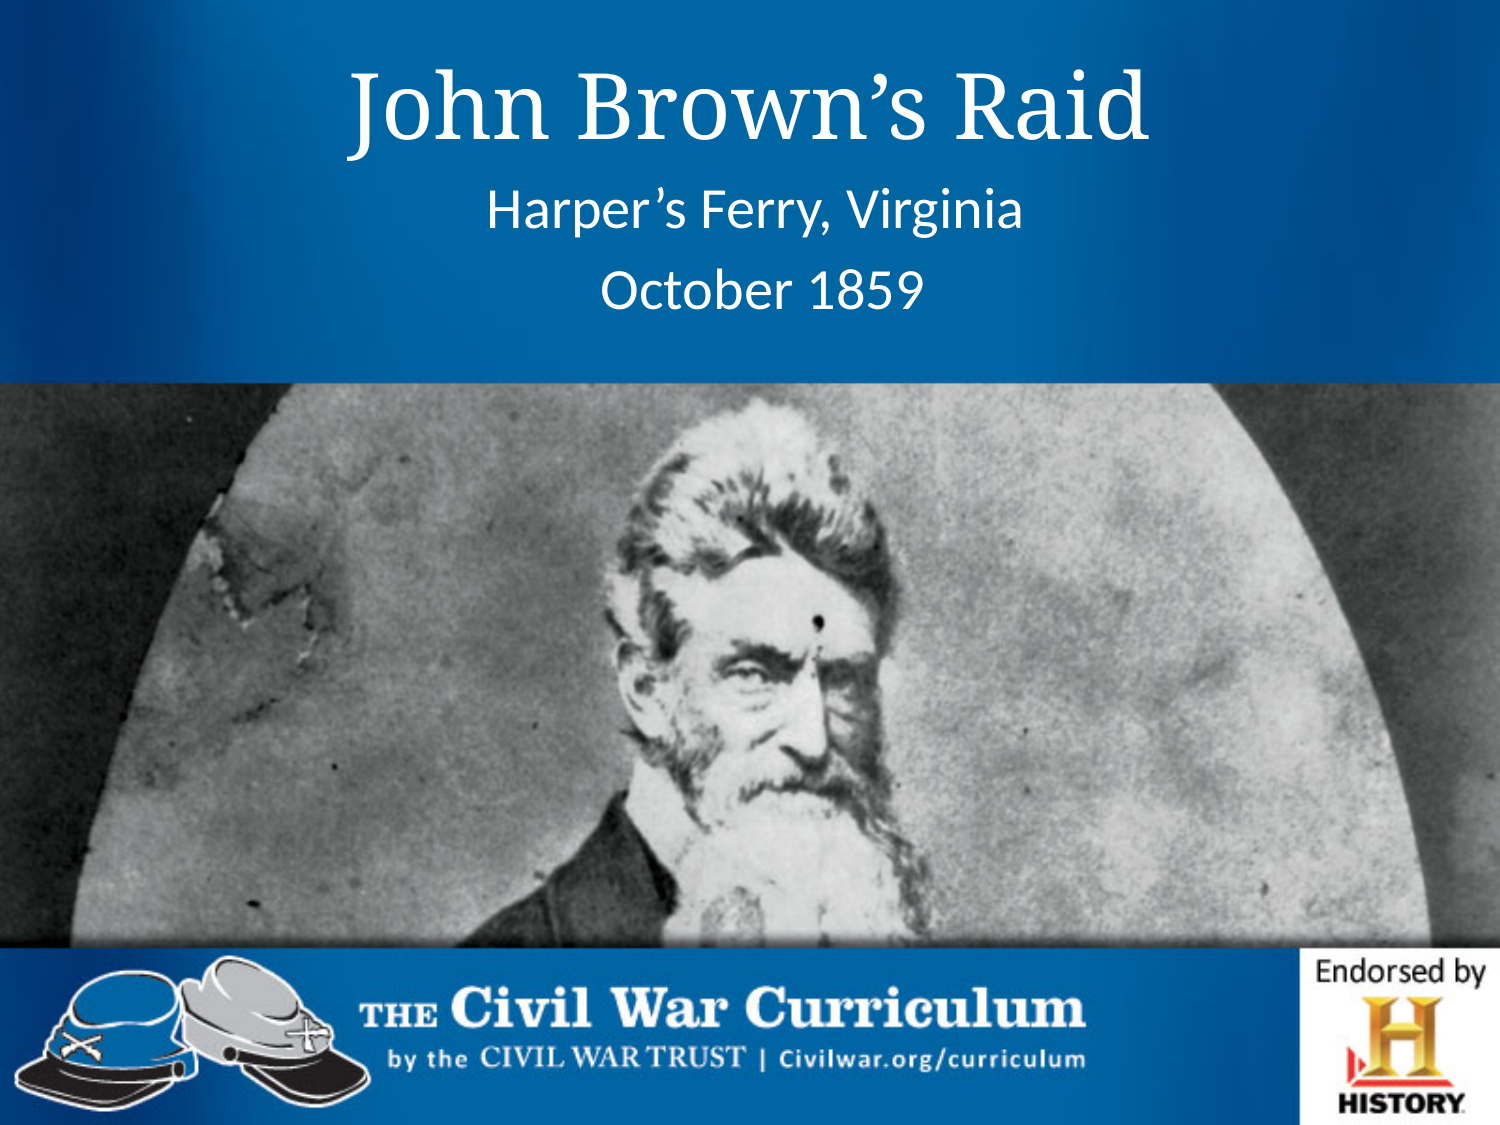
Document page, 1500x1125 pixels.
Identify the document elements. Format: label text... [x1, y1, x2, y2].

subtitle Harper’s Ferry, Virginia October 1859 [237, 162, 1288, 450]
picture [0, 0, 1500, 1125]
title John Brown’s Raid [112, 62, 1388, 254]
